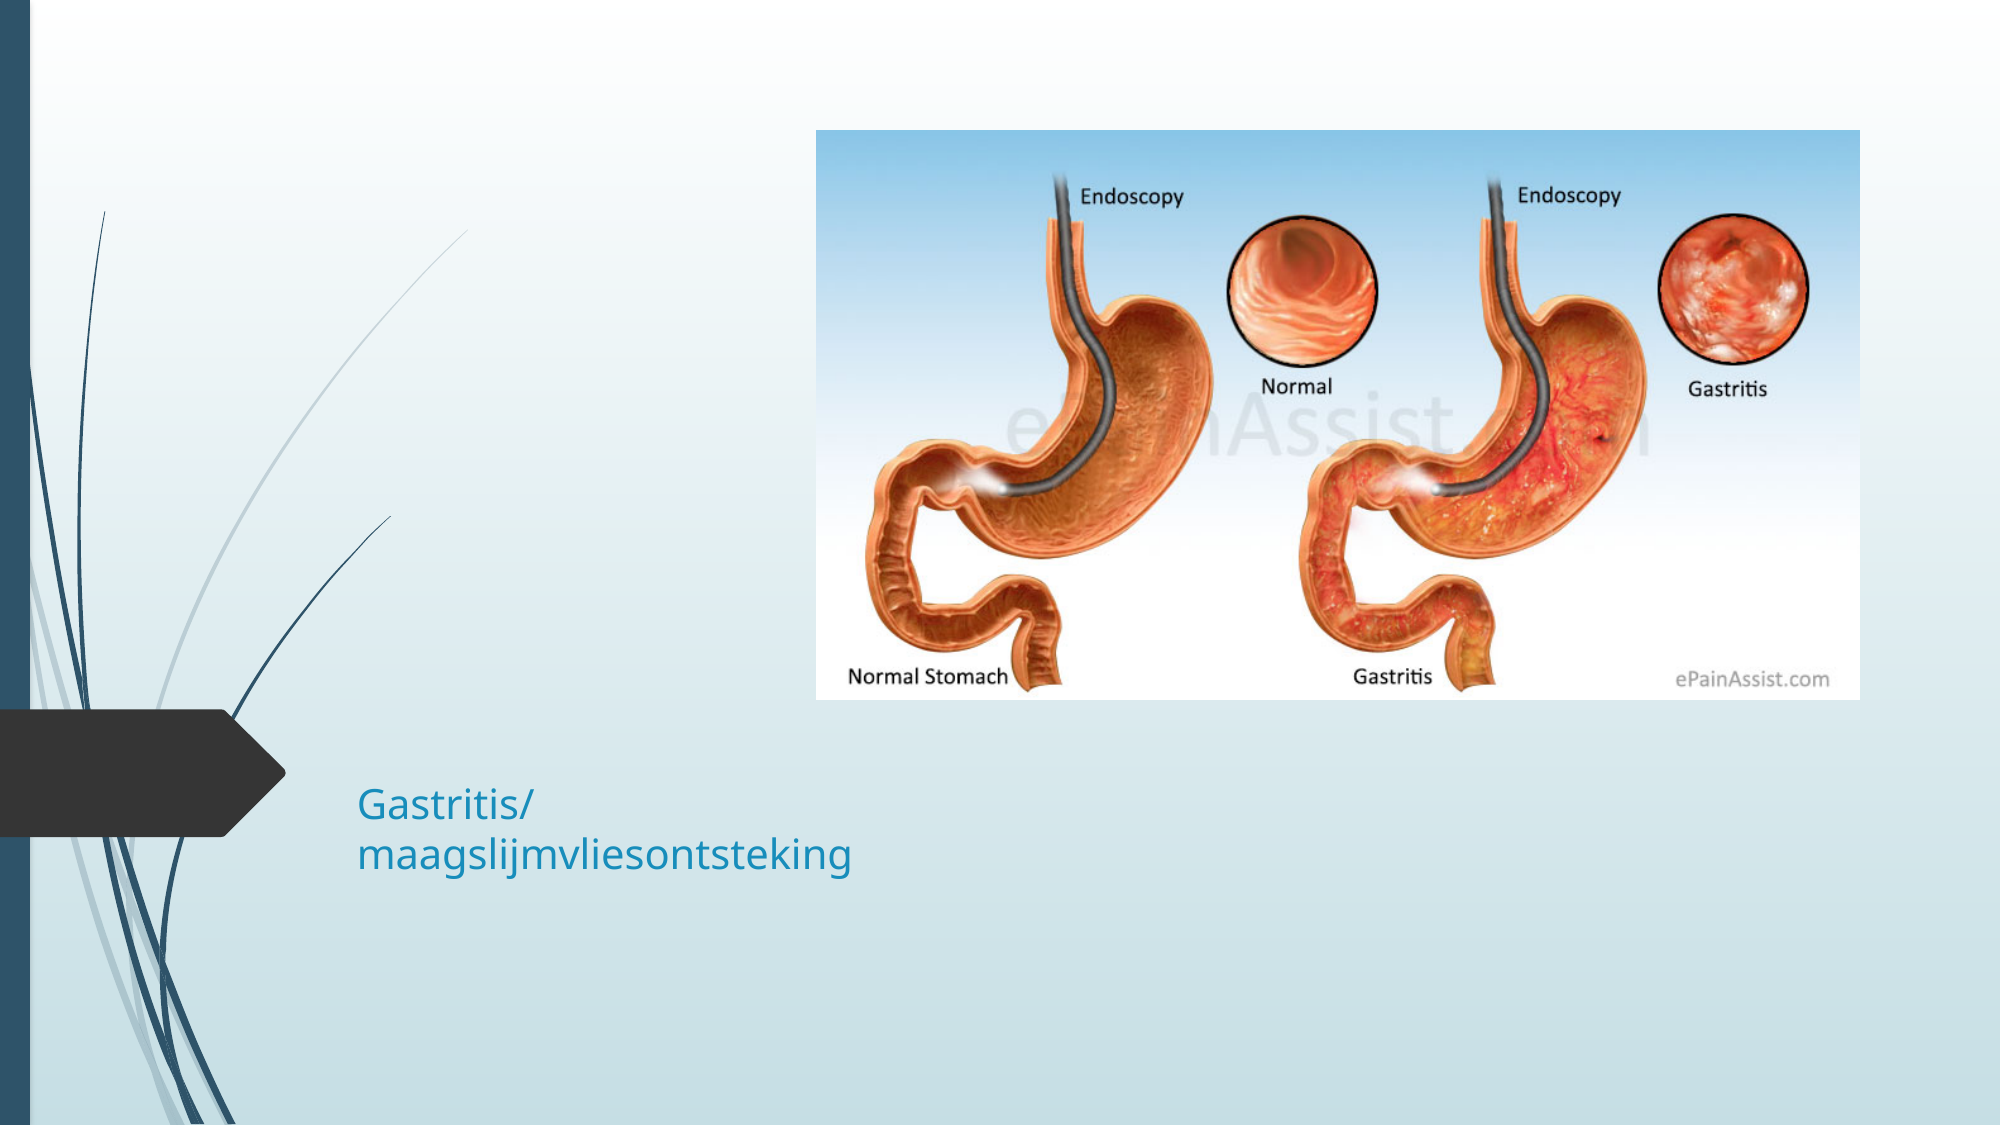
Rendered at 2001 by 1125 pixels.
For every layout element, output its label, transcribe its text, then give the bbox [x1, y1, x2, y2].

title Gastritis/ maagslijmvliesontsteking [341, 513, 1805, 886]
picture [815, 130, 1861, 700]
